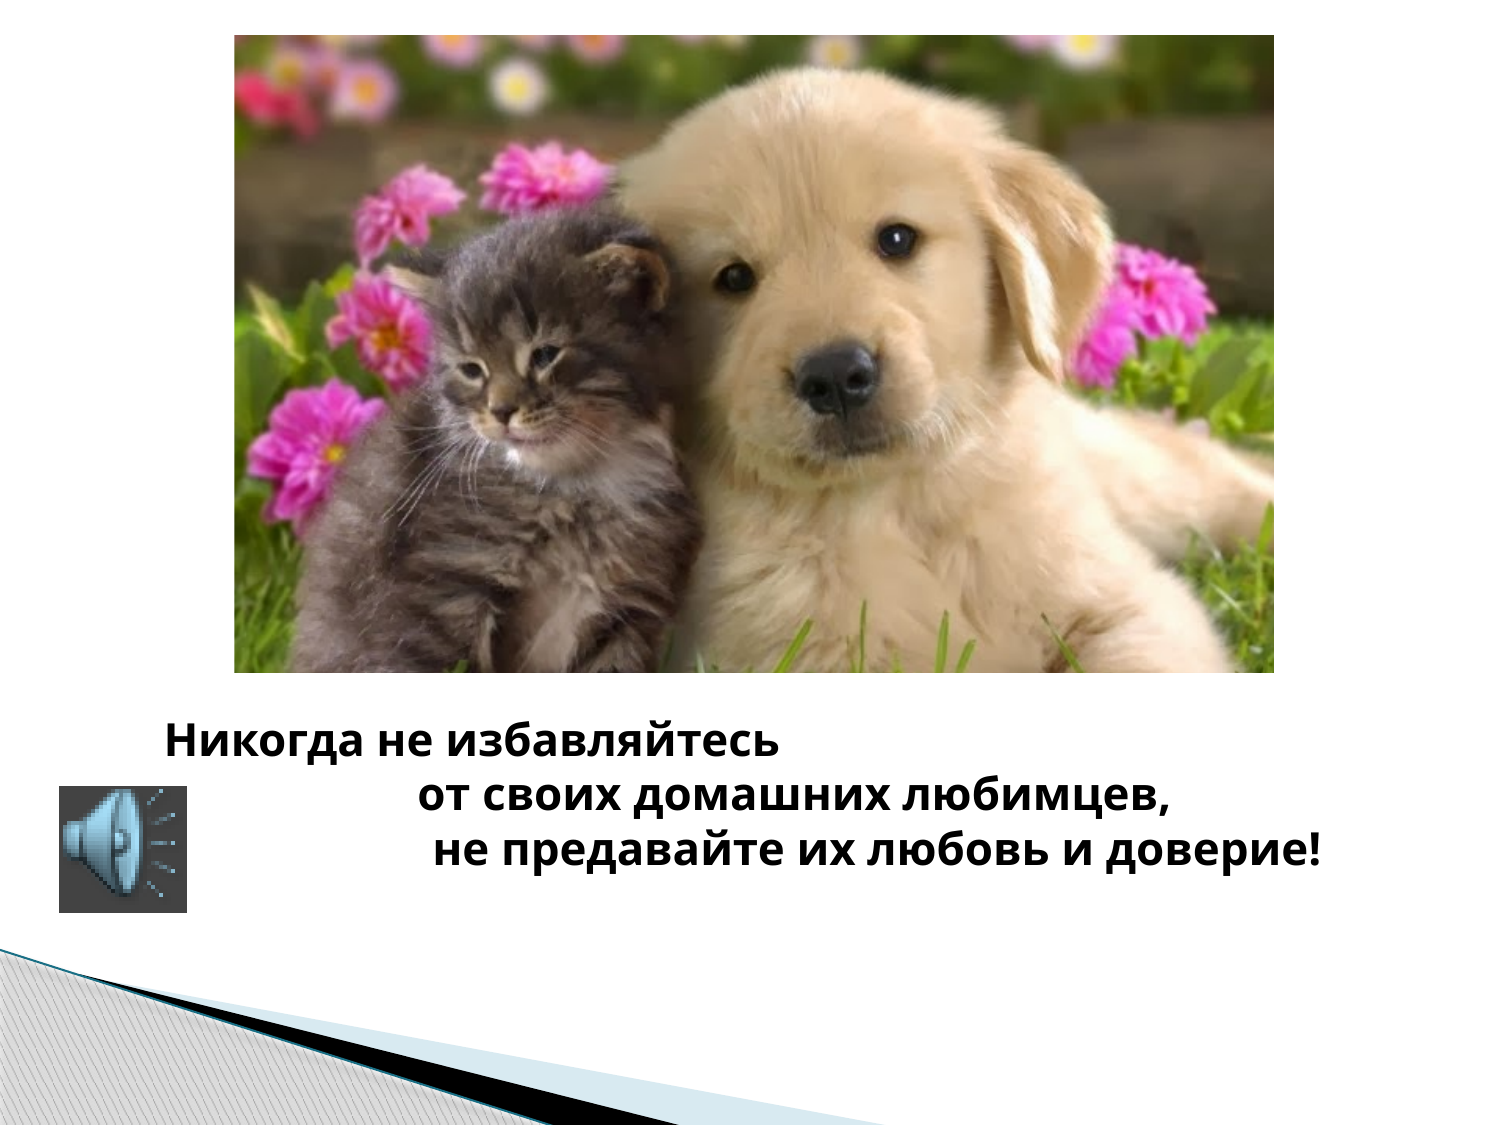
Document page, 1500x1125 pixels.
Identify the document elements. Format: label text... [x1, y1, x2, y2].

picture [234, 34, 1275, 674]
list Никогда не избавляйтесь от своих домашних любимцев, не предавайте их любовь и доверие! [128, 703, 1341, 922]
picture [58, 784, 188, 915]
